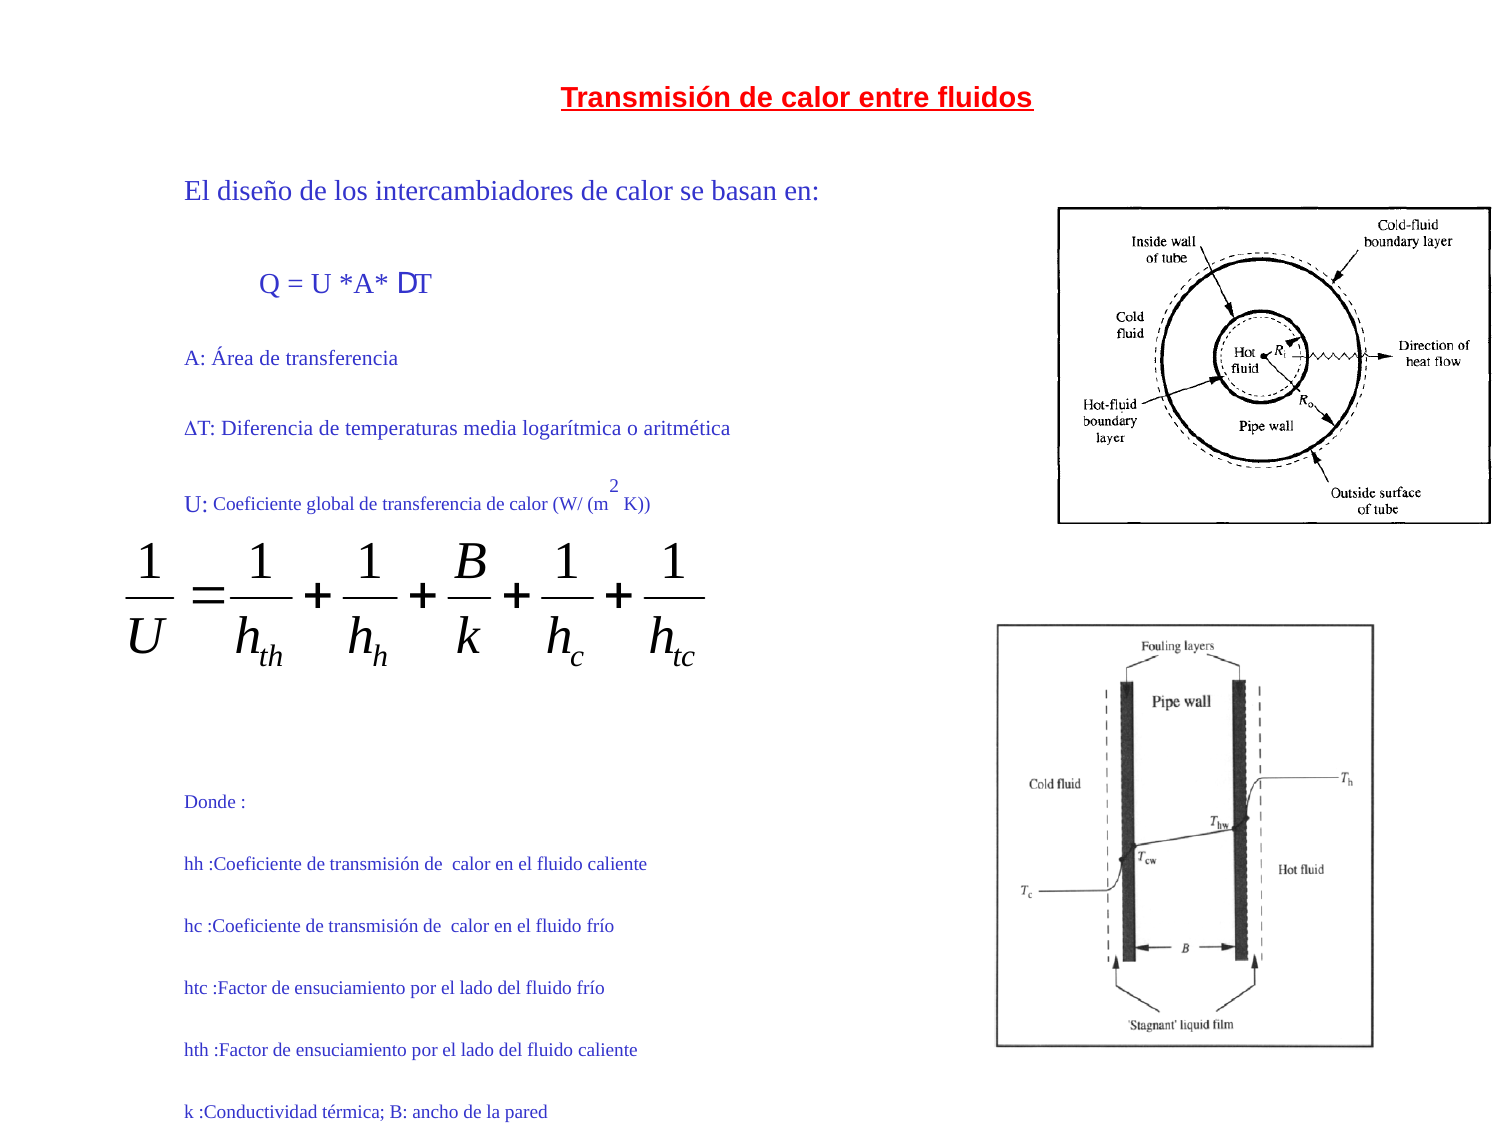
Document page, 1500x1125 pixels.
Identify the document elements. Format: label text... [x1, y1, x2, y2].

text_box Transmisión de calor entre fluidos El diseño de los intercambiadores de calor se basan en: Q = U *A* DT A: Área de transferencia DT: Diferencia de temperaturas media logarítmica o aritmética U: Coeficiente global de transferencia de calor (W/ (m2 K)) Donde : hh :Coeficiente de transmisión de calor en el fluido caliente hc :Coeficiente de transmisión de calor en el fluido frío htc :Factor de ensuciamiento por el lado del fluido frío hth :Factor de ensuciamiento por el lado del fluido caliente k :Conductividad térmica; B: ancho de la pared [74, 37, 1425, 1125]
picture [984, 620, 1385, 1055]
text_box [116, 527, 718, 679]
picture [1045, 198, 1500, 540]
